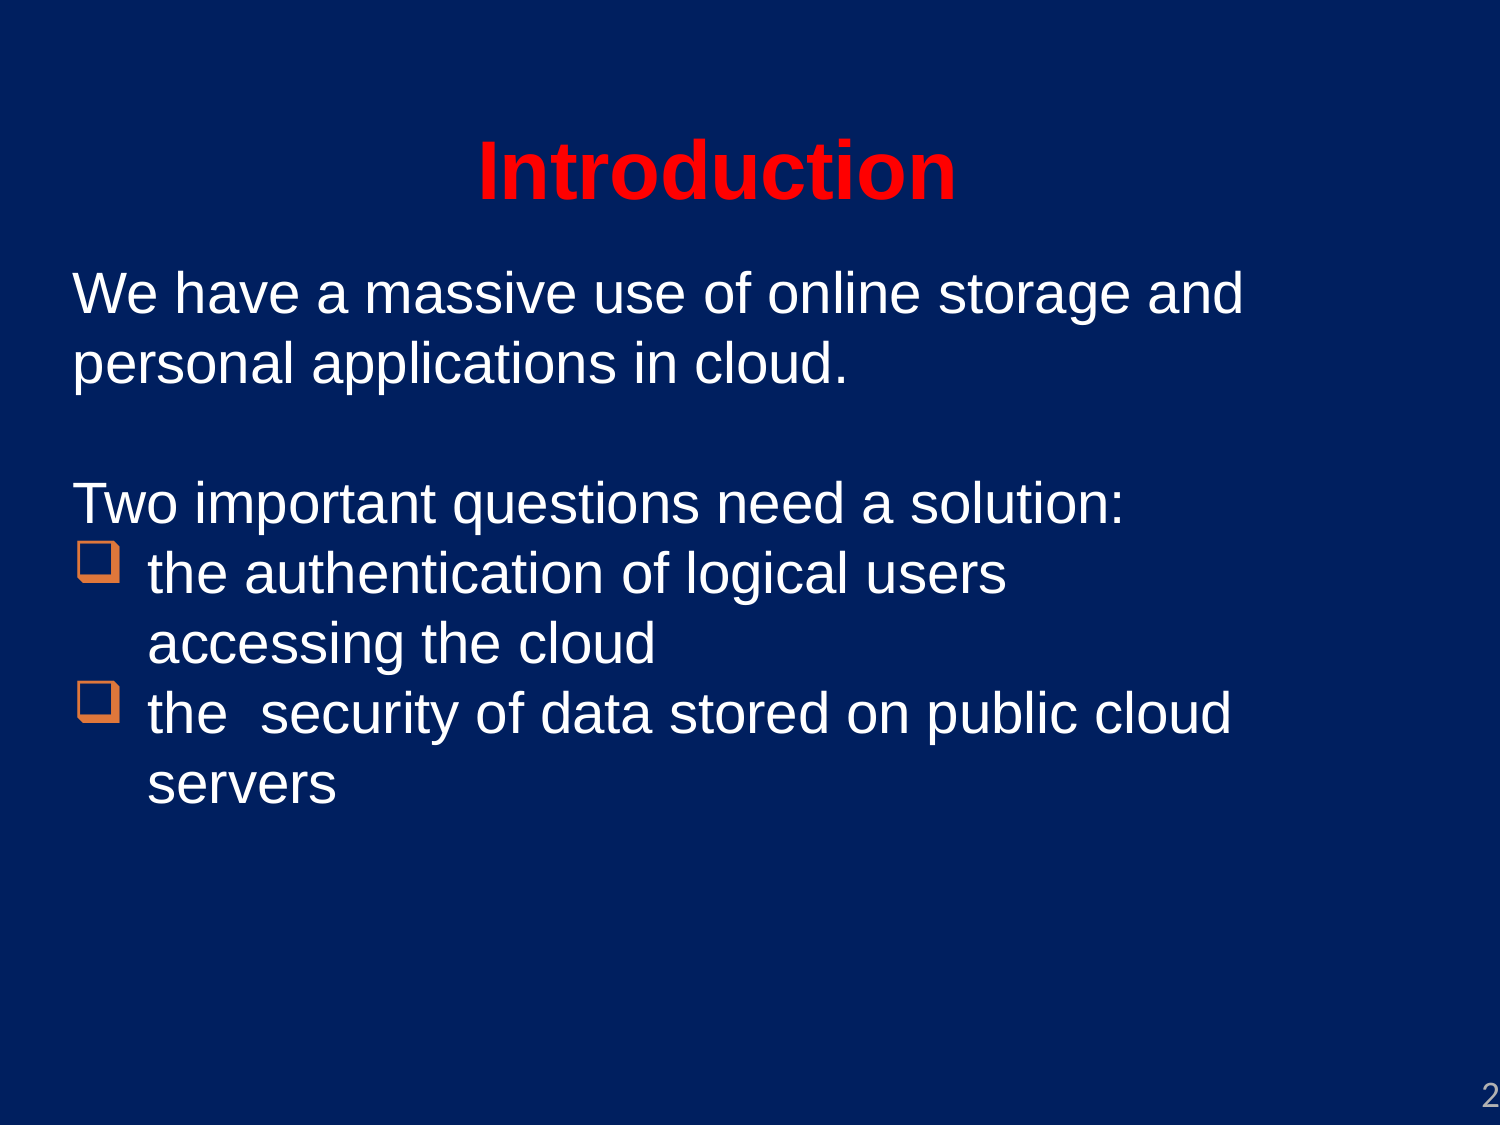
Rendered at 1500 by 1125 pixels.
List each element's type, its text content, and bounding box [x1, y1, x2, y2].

text_box We have a massive use of online storage and personal applications in cloud. Two important questions need a solution: the authentication of logical users accessing the cloud the security of data stored on public cloud servers [70, 254, 1421, 815]
slide_number 2 [1437, 1069, 1500, 1125]
text_box Introduction [70, 116, 1363, 217]
